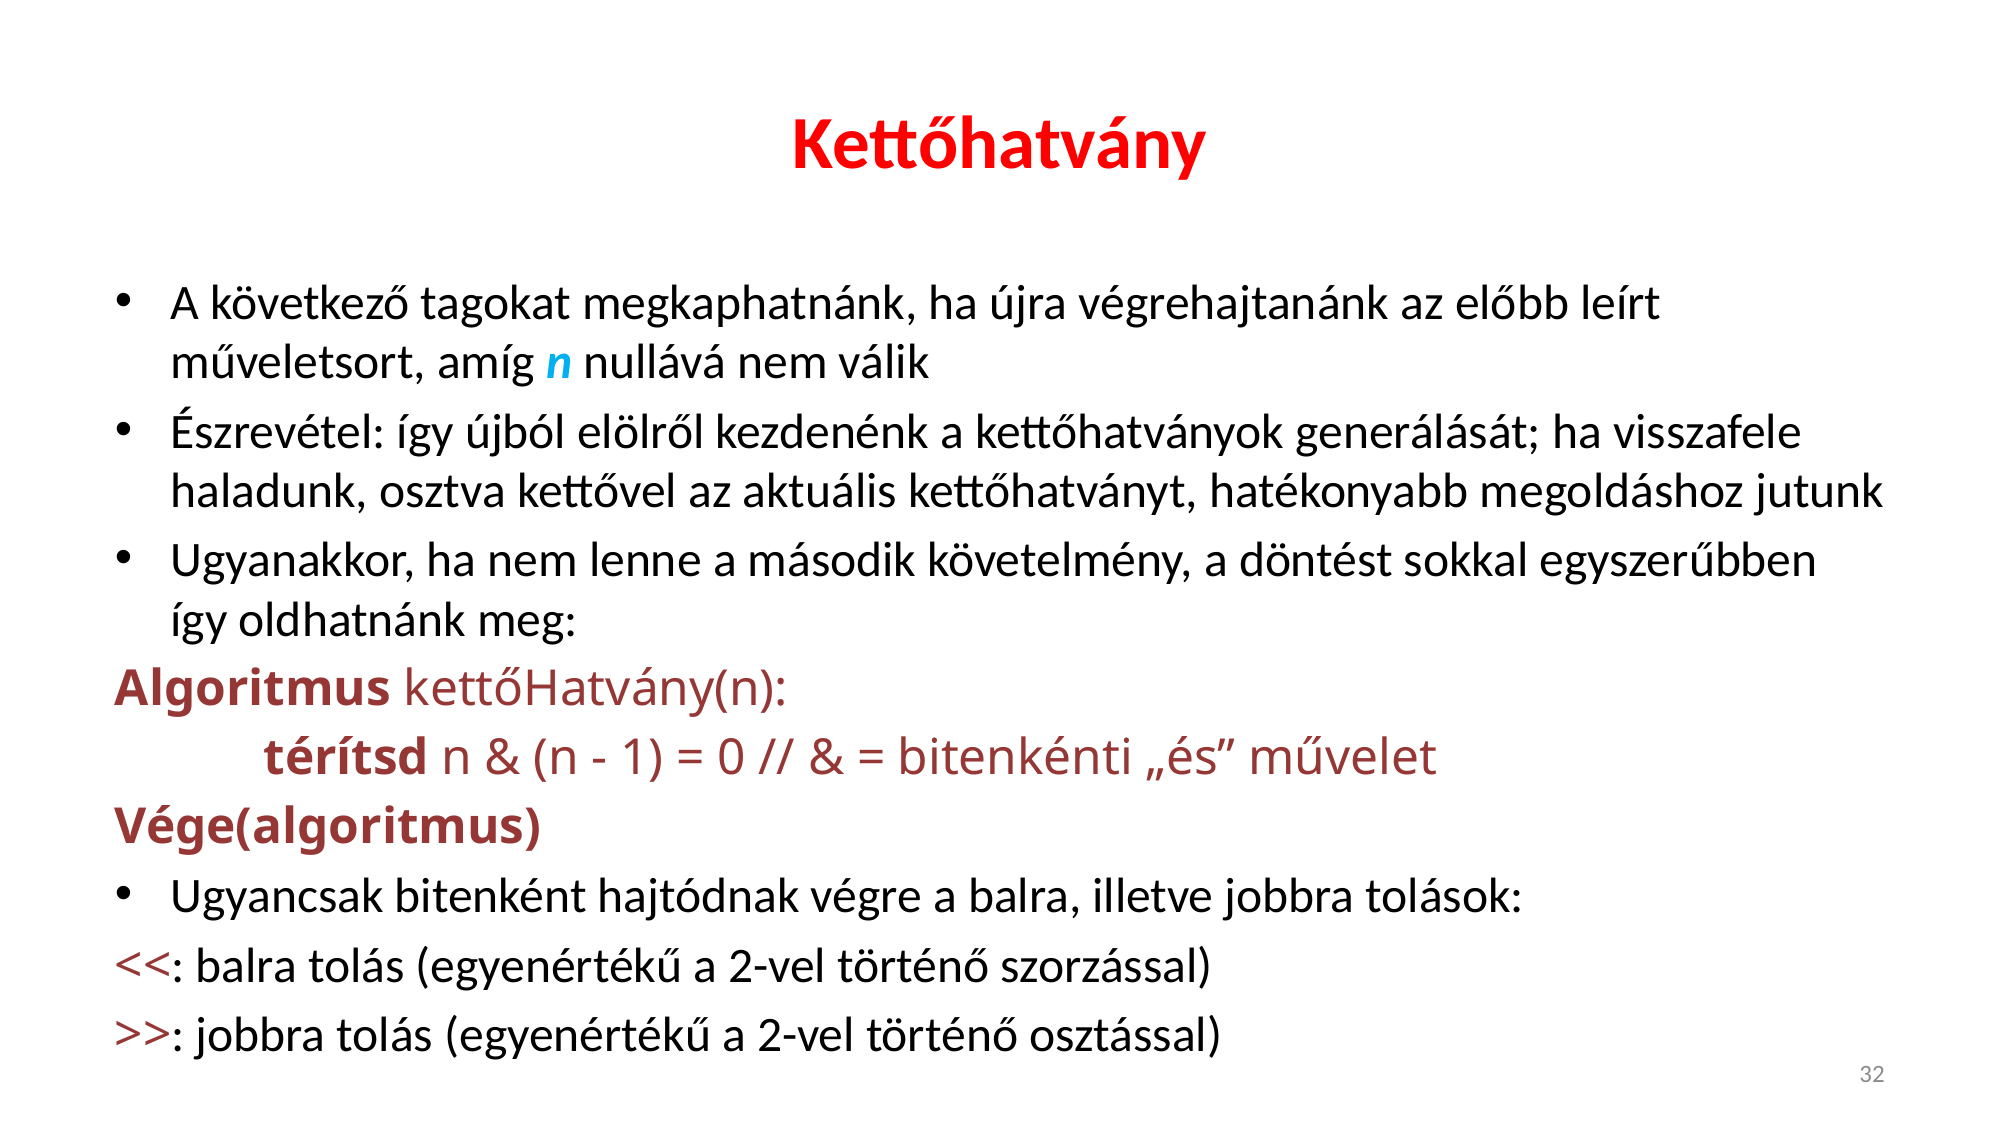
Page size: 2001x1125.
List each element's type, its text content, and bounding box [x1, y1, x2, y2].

list A következő tagokat megkaphatnánk, ha újra végrehajtanánk az előbb leírt műveletsort, amíg n nullává nem válik Észrevétel: így újból elölről kezdenénk a kettőhatványok generálását; ha visszafele haladunk, osztva kettővel az aktuális kettőhatványt, hatékonyabb megoldáshoz jutunk Ugyanakkor, ha nem lenne a második követelmény, a döntést sokkal egyszerűbben így oldhatnánk meg: Algoritmus kettőHatvány(n): térítsd n & (n - 1) = 0 // & = bitenkénti „és” művelet Vége(algoritmus) Ugyancsak bitenként hajtódnak végre a balra, illetve jobbra tolások: <<: balra tolás (egyenértékű a 2-vel történő szorzással) >>: jobbra tolás (egyenértékű a 2-vel történő osztással) [99, 262, 1900, 1080]
title Kettőhatvány [99, 45, 1900, 233]
slide_number 32 [1433, 1042, 1900, 1103]
